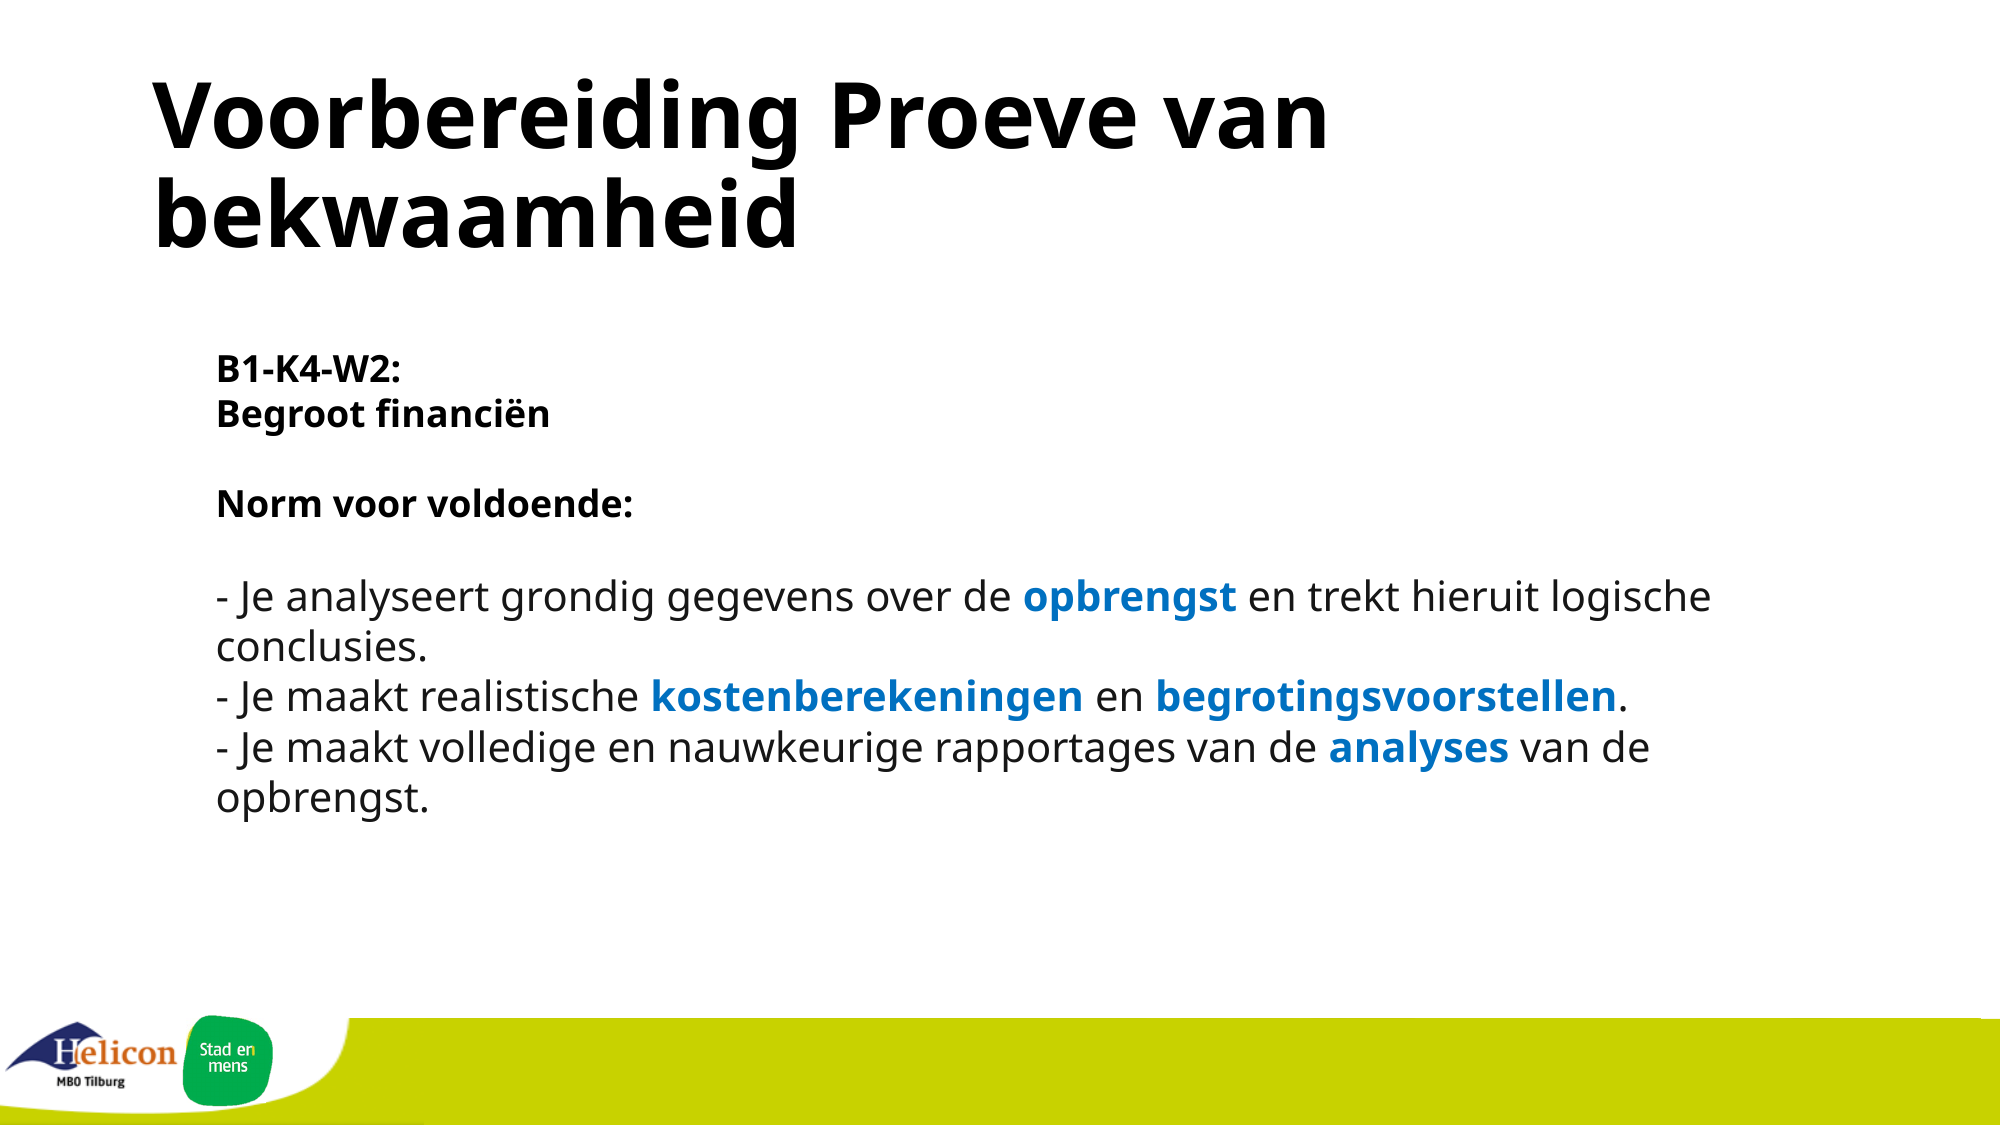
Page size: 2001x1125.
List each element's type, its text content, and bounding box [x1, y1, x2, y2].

title Voorbereiding Proeve van bekwaamheid [137, 59, 1863, 278]
text_box B1-K4-W2: Begroot financiën Norm voor voldoende: - Je analyseert grondig gegevens over de opbrengst en trekt hieruit logische conclusies. - Je maakt realistische kostenberekeningen en begrotingsvoorstellen. - Je maakt volledige en nauwkeurige rapportages van de analyses van de opbrengst. [200, 337, 1736, 873]
picture [0, 1013, 424, 1125]
